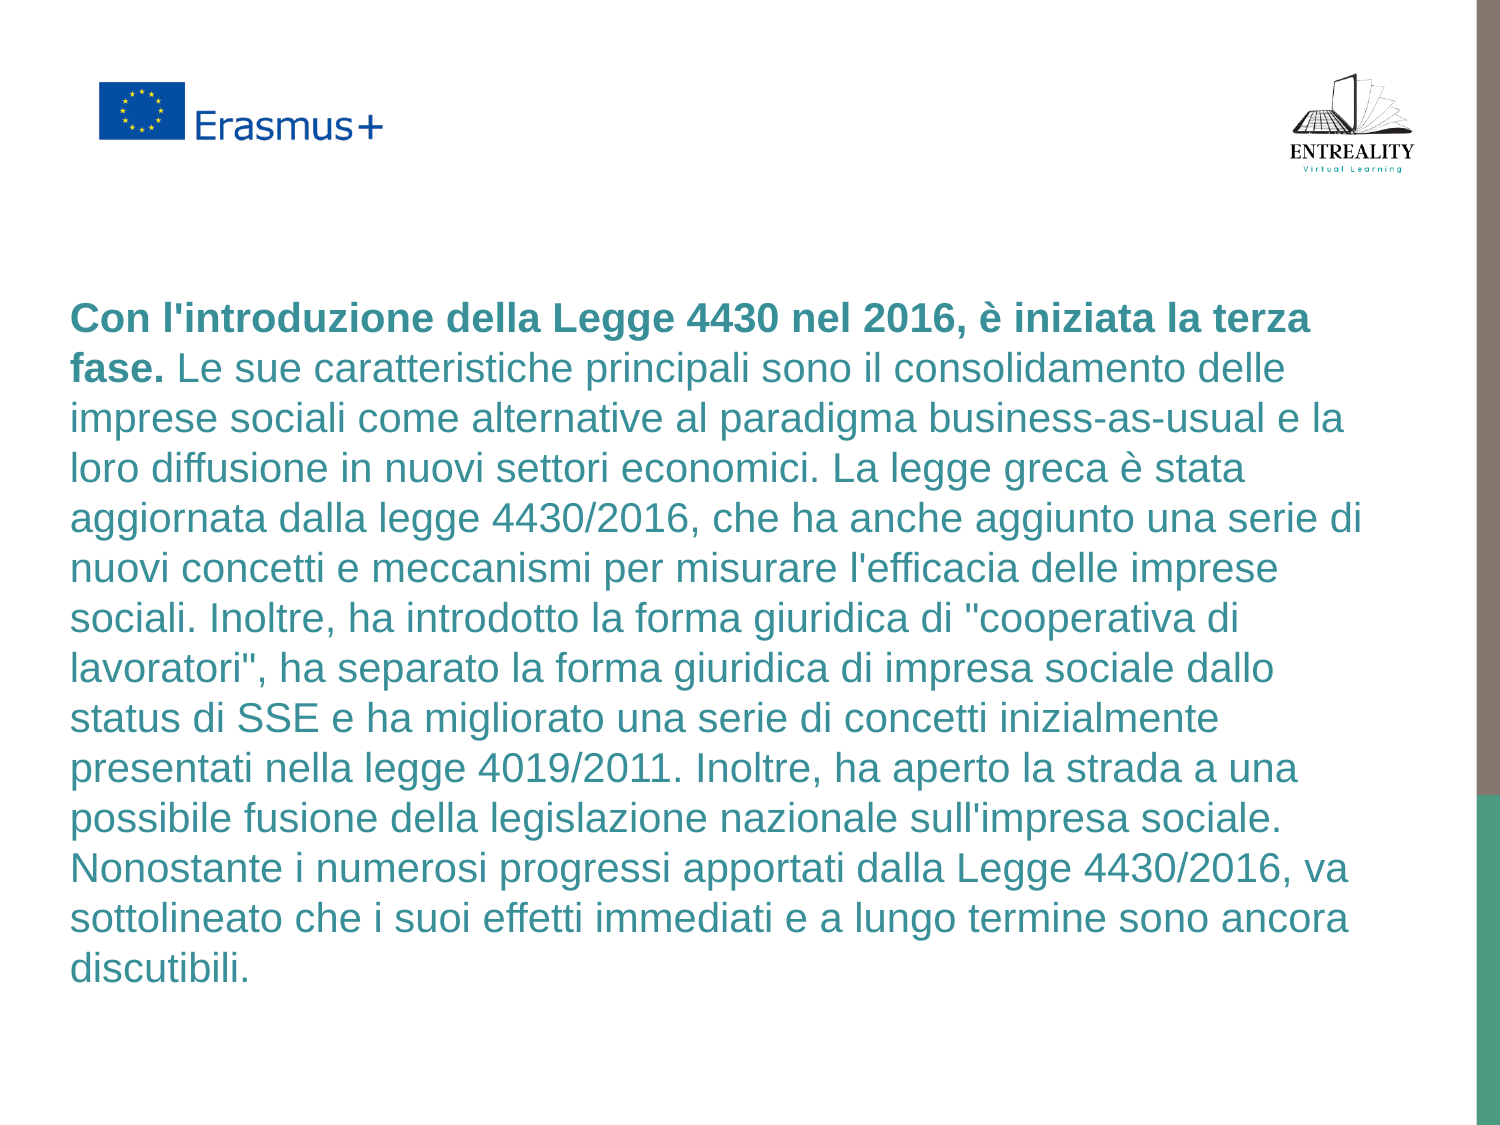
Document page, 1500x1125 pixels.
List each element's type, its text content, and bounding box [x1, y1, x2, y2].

picture [1246, 17, 1458, 229]
picture [81, 64, 399, 156]
title Con l'introduzione della Legge 4430 nel 2016, è iniziata la terza fase. Le sue caratteristiche principali sono il consolidamento delle imprese sociali come alternative al paradigma business-as-usual e la loro diffusione in nuovi settori economici. La legge greca è stata aggiornata dalla legge 4430/2016, che ha anche aggiunto una serie di nuovi concetti e meccanismi per misurare l'efficacia delle imprese sociali. Inoltre, ha introdotto la forma giuridica di "cooperativa di lavoratori", ha separato la forma giuridica di impresa sociale dallo status di SSE e ha migliorato una serie di concetti inizialmente presentati nella legge 4019/2011. Inoltre, ha aperto la strada a una possibile fusione della legislazione nazionale sull'impresa sociale. Nonostante i numerosi progressi apportati dalla Legge 4430/2016, va sottolineato che i suoi effetti immediati e a lungo termine sono ancora discutibili. [54, 235, 1379, 1097]
subtitle [105, 656, 1301, 751]
